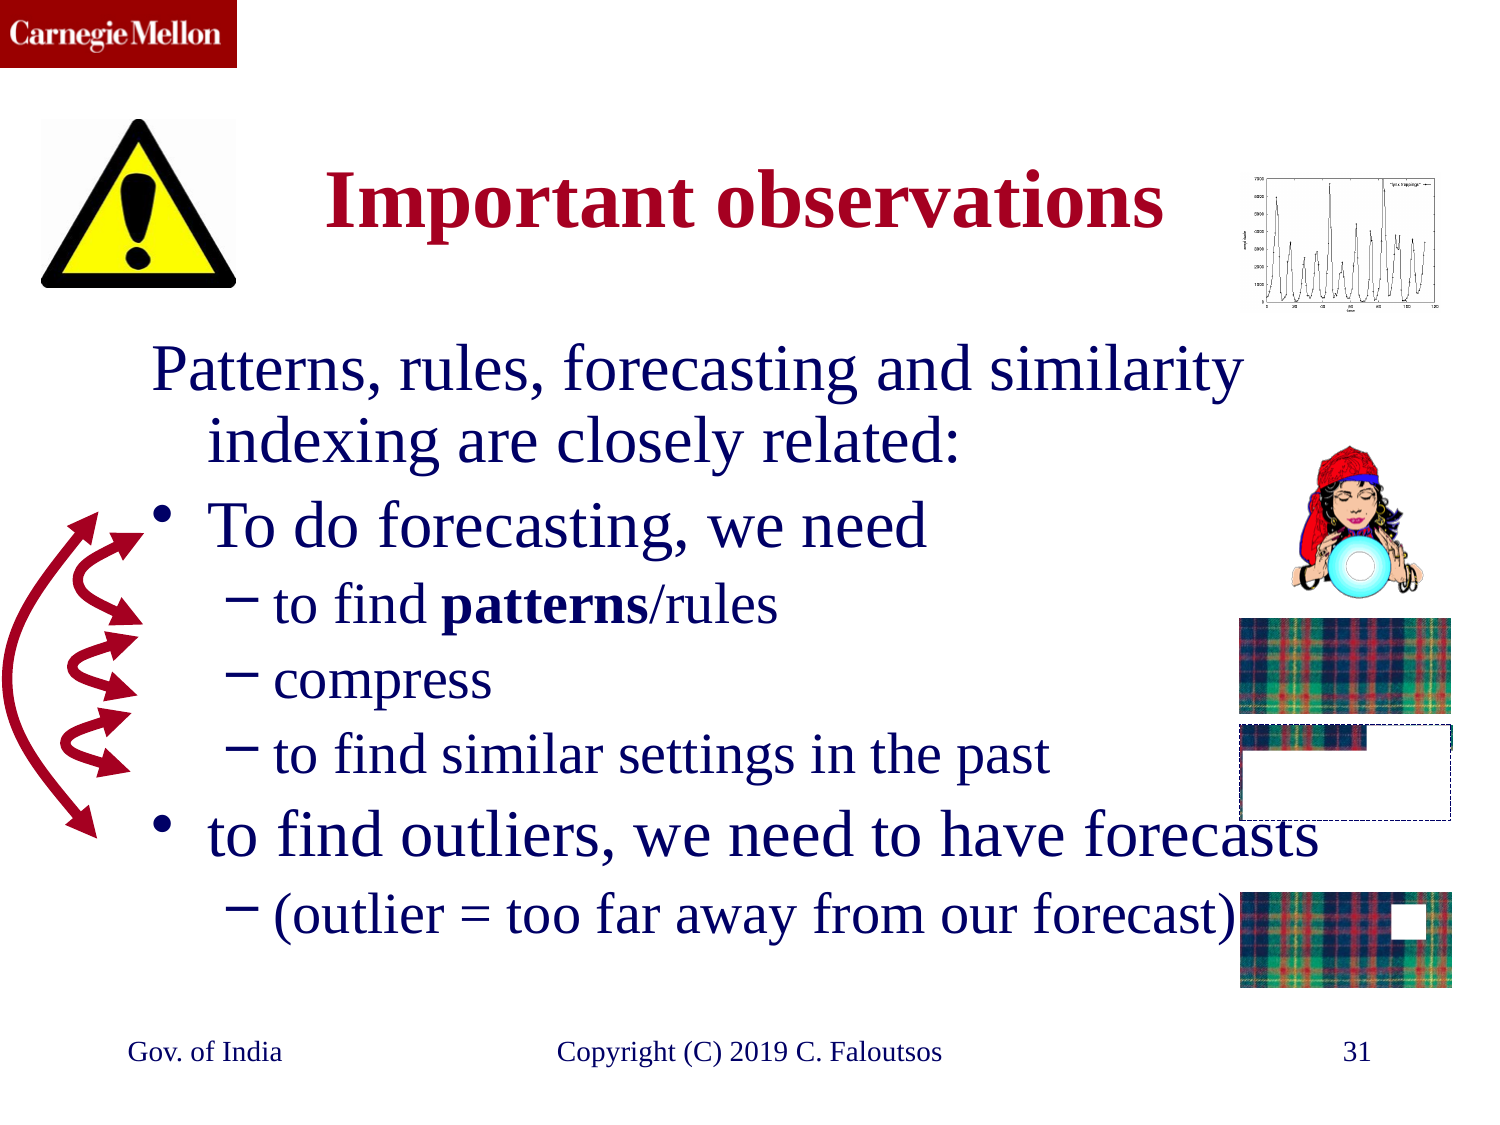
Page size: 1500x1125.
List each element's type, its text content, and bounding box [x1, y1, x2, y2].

slide_number Gov. of India [112, 1024, 426, 1101]
picture [1240, 725, 1453, 821]
text_box [99, 532, 145, 625]
footer Copyright (C) 2019 C. Faloutsos [512, 1024, 988, 1101]
picture [1291, 445, 1425, 601]
slide_number 31 [1074, 1024, 1388, 1101]
text_box [7, 511, 99, 839]
text_box [98, 634, 139, 698]
picture [0, 0, 237, 68]
picture [1240, 891, 1452, 988]
picture [1239, 617, 1451, 714]
list Patterns, rules, forecasting and similarity indexing are closely related: To do forecasting, we need to find patterns/rules compress to find similar settings in the past to find outliers, we need to have forecasts (outlier = too far away from our forecast) [135, 325, 1341, 1001]
title Important observations [112, 99, 1379, 288]
picture [41, 118, 236, 288]
text_box [65, 710, 132, 775]
picture [1240, 172, 1441, 314]
